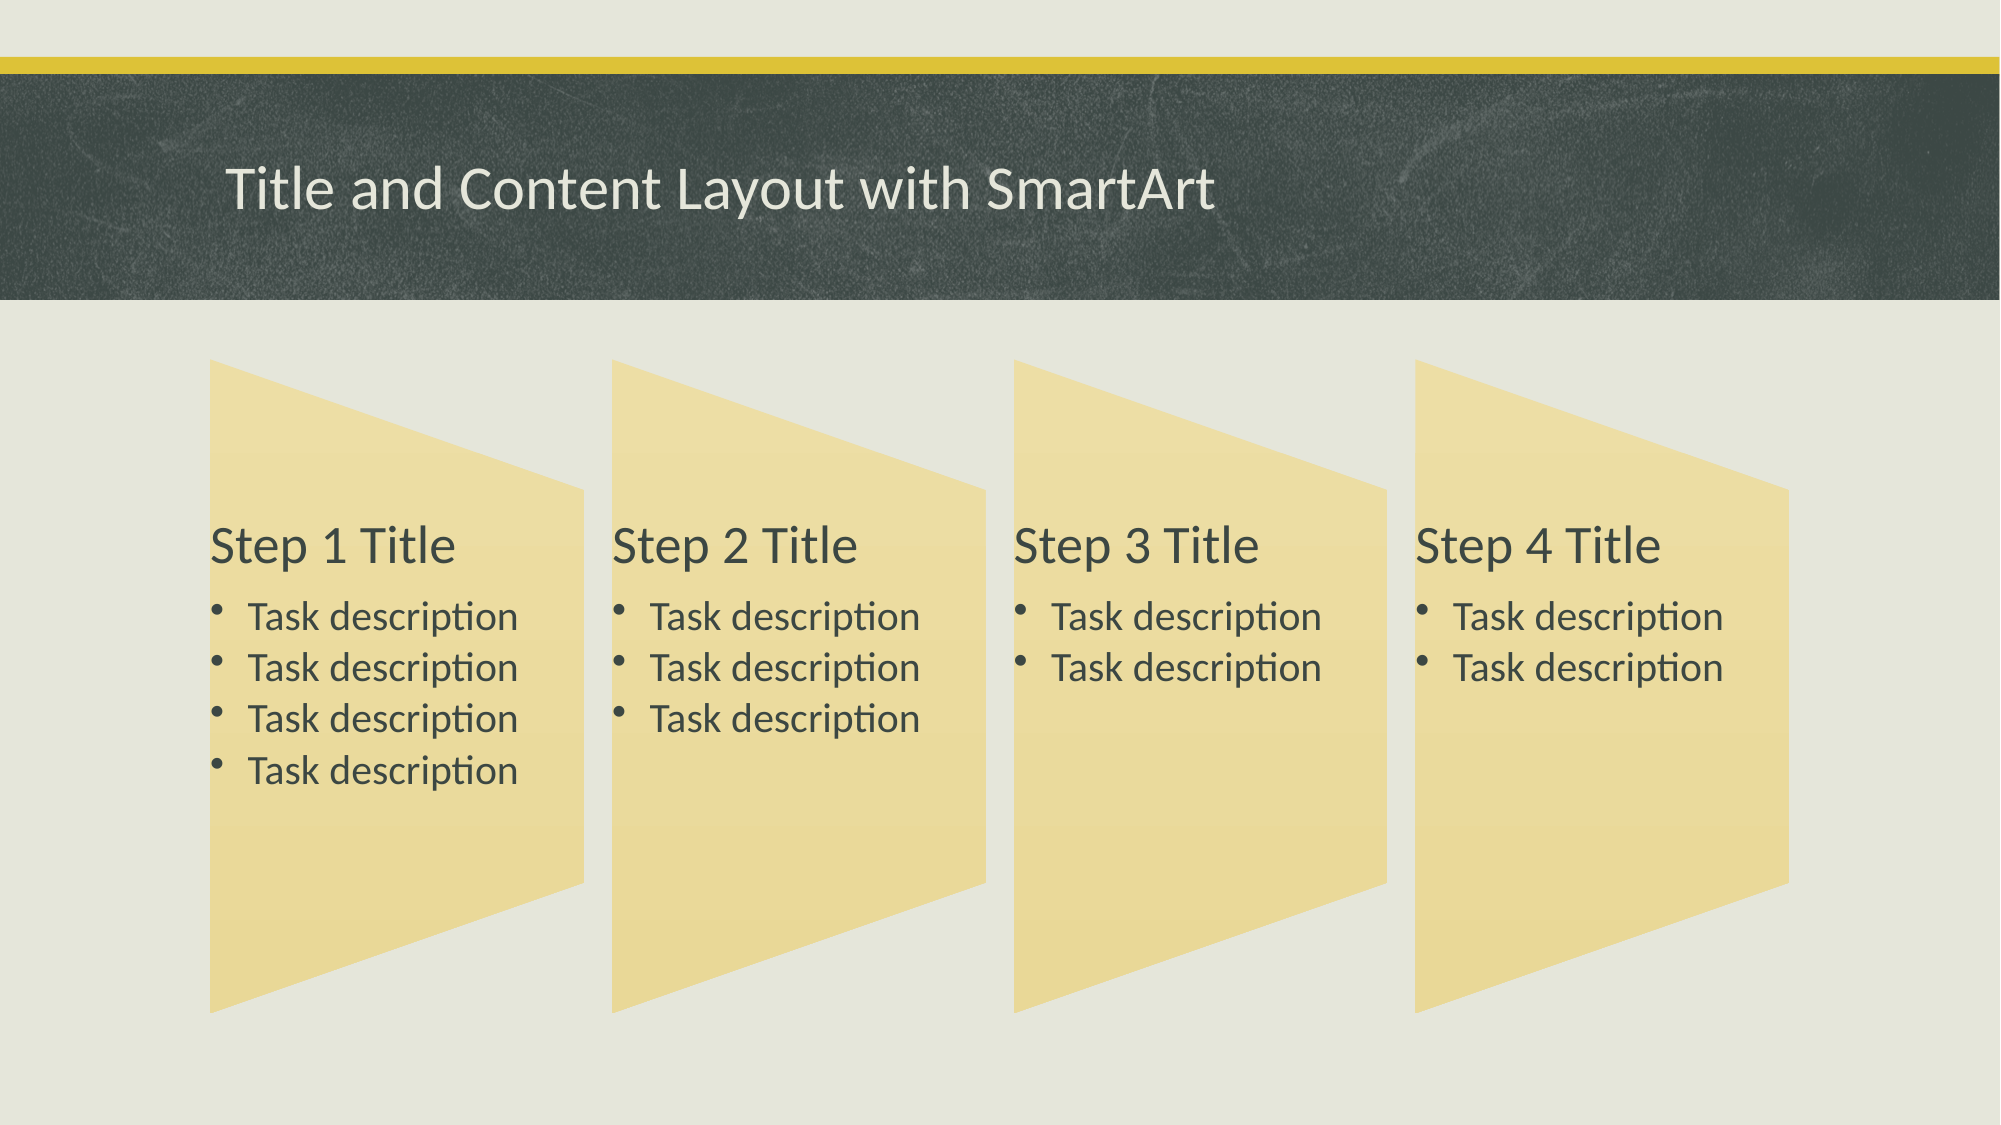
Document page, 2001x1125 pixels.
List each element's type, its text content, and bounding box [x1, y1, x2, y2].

picture [0, 74, 2000, 300]
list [209, 359, 1790, 1014]
title Title and Content Layout with SmartArt [210, 76, 1790, 300]
